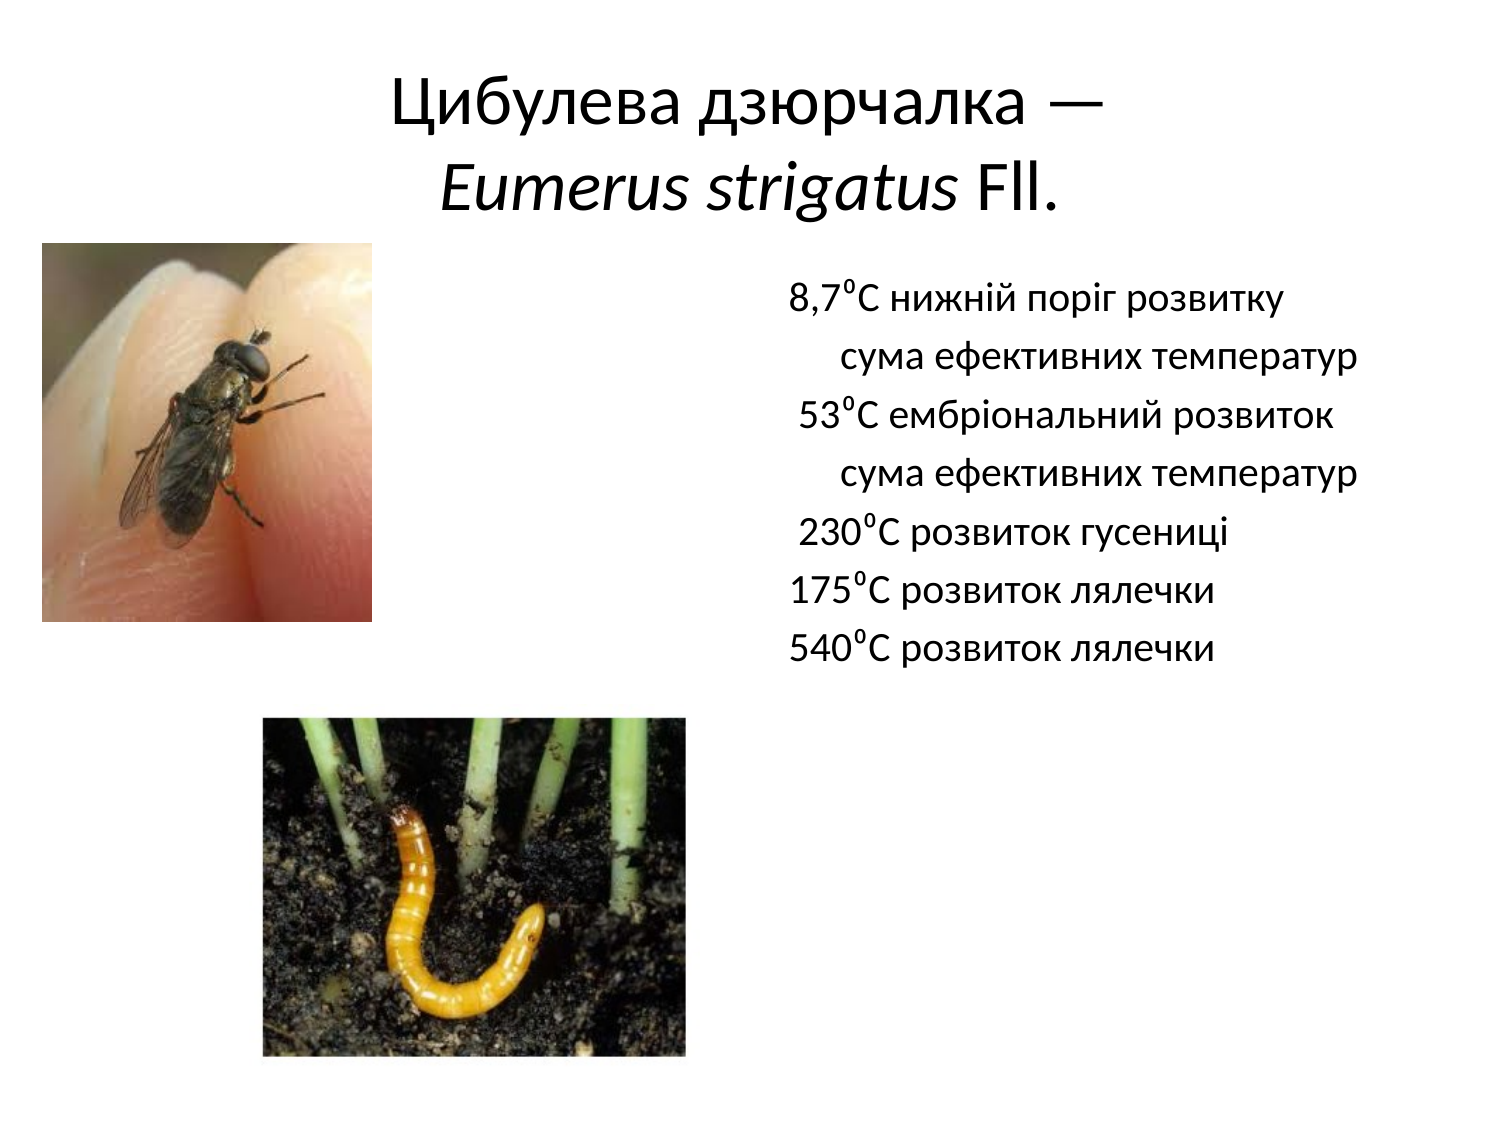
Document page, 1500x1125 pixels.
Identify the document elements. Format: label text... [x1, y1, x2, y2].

title Цибулева дзюрчалка — Eumerus strigatus Fll. [75, 45, 1425, 233]
picture [42, 243, 373, 622]
picture [249, 703, 701, 1071]
list 8,7⁰С нижній поріг розвитку сума ефективних температур 53⁰С ембріональний розвиток сума ефективних температур 230⁰С розвиток гусениці 175⁰С розвиток лялечки 540⁰С розвиток лялечки [773, 262, 1425, 1005]
